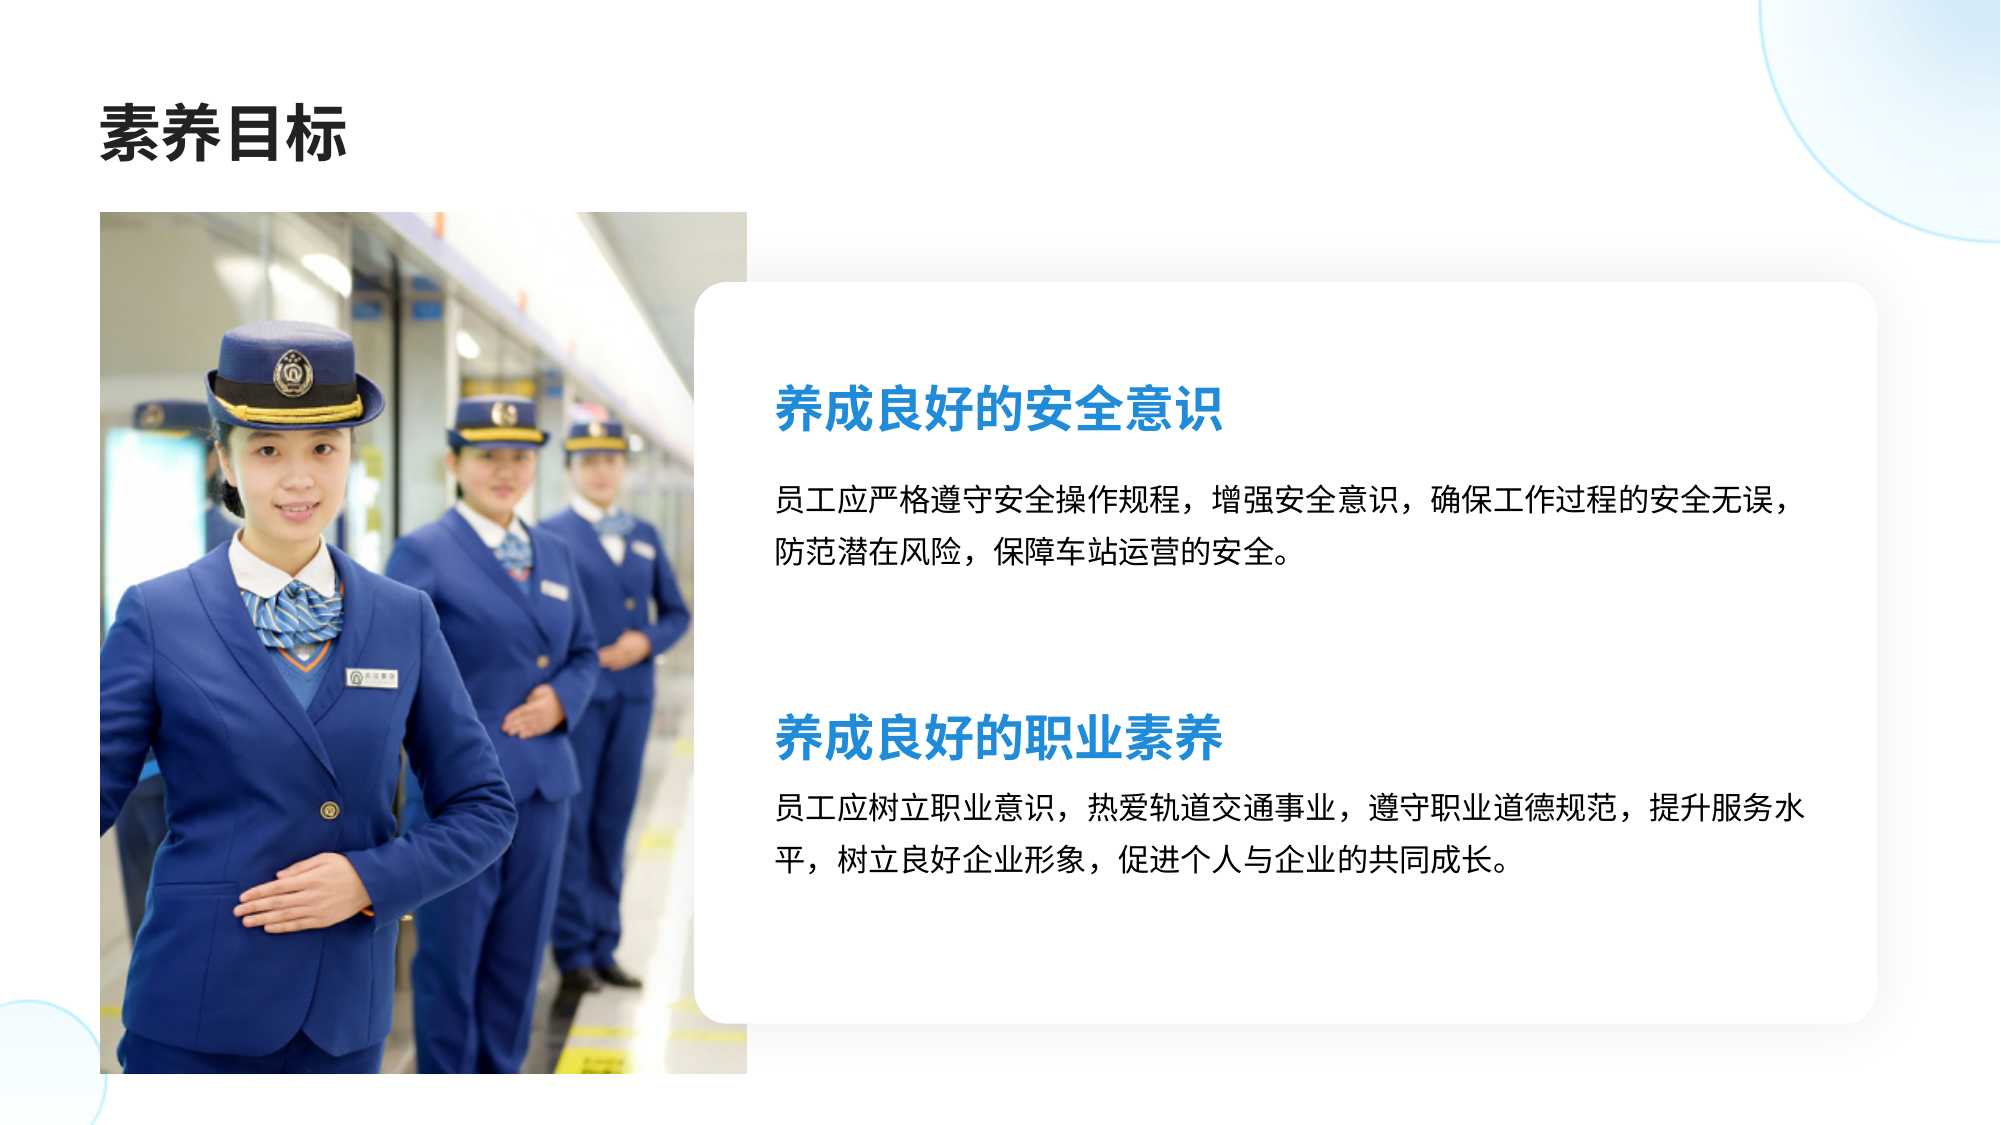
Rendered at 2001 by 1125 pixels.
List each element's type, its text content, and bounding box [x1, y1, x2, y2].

text_box 员工应树立职业意识，热爱轨道交通事业，遵守职业道德规范，提升服务水平，树立良好企业形象，促进个人与企业的共同成长。 [754, 788, 1817, 962]
picture [0, 0, 2001, 1125]
text_box [752, 281, 1878, 1024]
text_box 素养目标 [78, 43, 1922, 189]
text_box 养成良好的安全意识 [754, 351, 1817, 458]
text_box 养成良好的职业素养 [754, 681, 1817, 788]
text_box 员工应严格遵守安全操作规程，增强安全意识，确保工作过程的安全无误，防范潜在风险，保障车站运营的安全。 [754, 458, 1817, 651]
